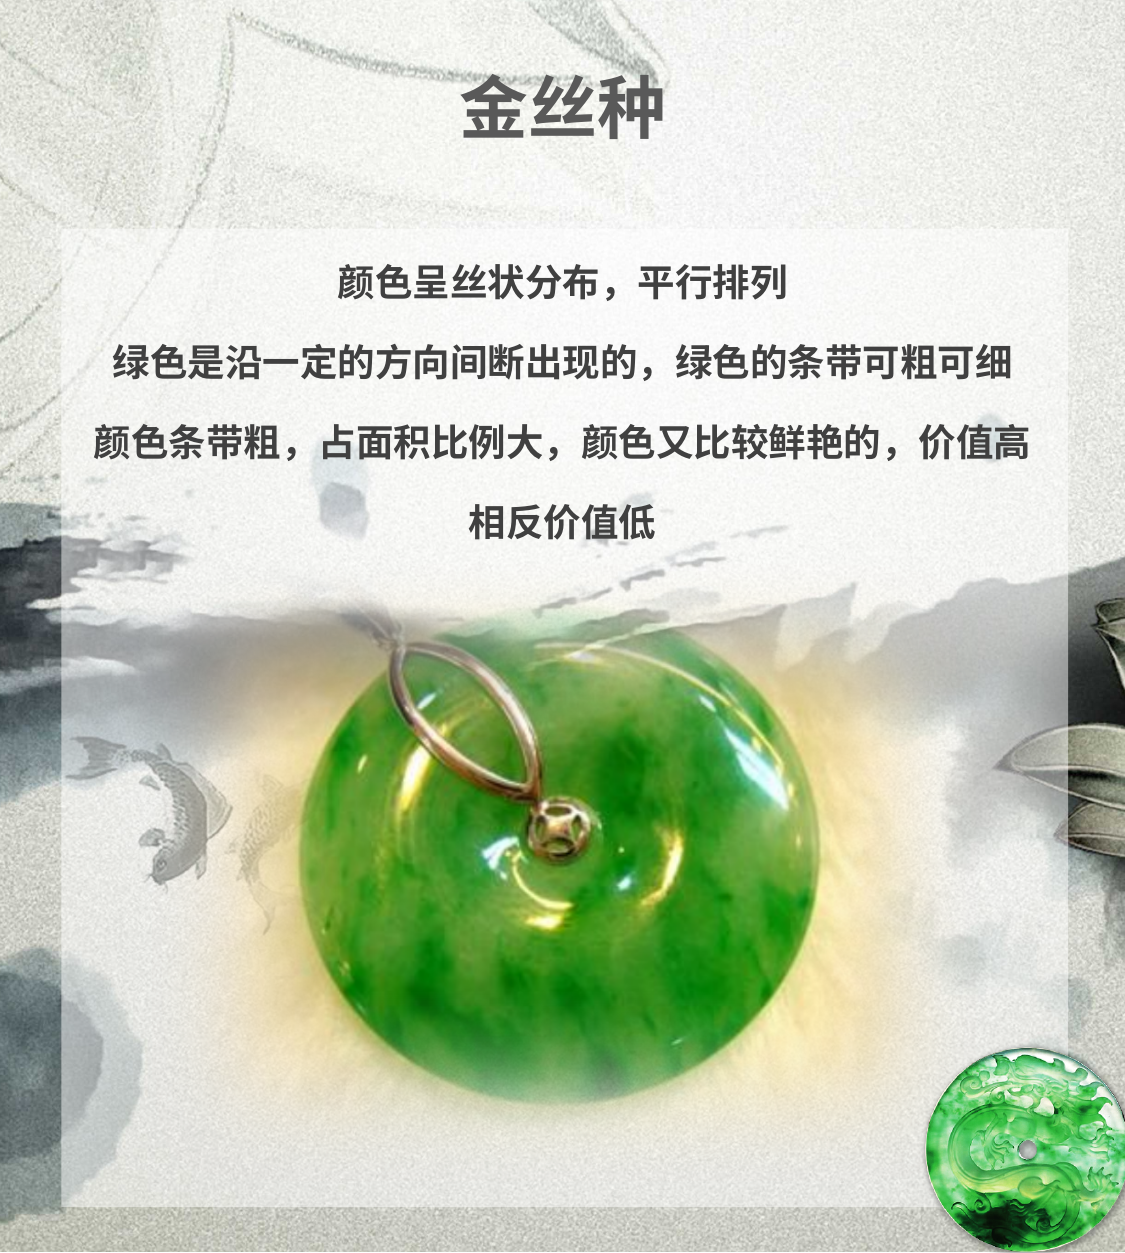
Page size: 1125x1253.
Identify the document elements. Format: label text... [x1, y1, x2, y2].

picture [0, 0, 1125, 1253]
title 金丝种 [60, 32, 1066, 192]
list 颜色呈丝状分布，平行排列 绿色是沿一定的方向间断出现的，绿色的条带可粗可细 颜色条带粗，占面积比例大，颜色又比较鲜艳的，价值高 相反价值低 [58, 228, 1066, 1208]
